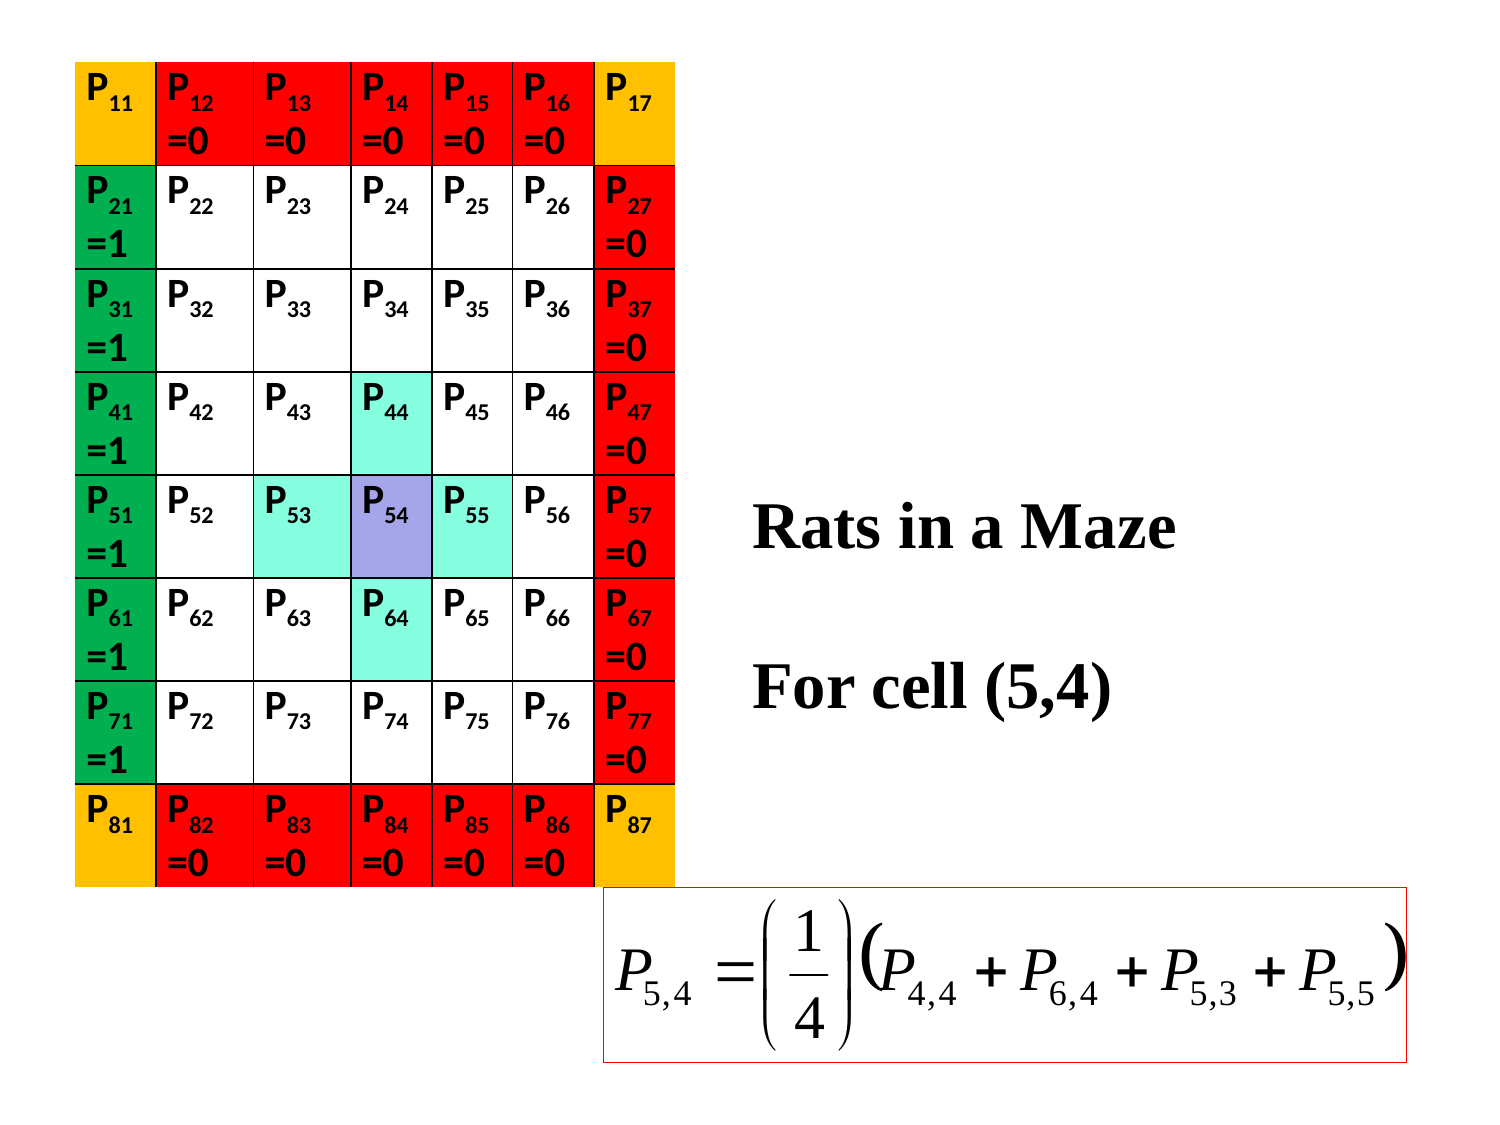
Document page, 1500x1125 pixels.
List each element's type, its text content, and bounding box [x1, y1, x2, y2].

table_header P11 [75, 62, 155, 165]
table_cell P33 [254, 270, 350, 371]
table_cell P51 =1 [75, 476, 155, 577]
table_cell P71 =1 [75, 682, 155, 783]
table_cell P46 [513, 373, 593, 474]
table_header P14 =0 [352, 62, 431, 165]
table_cell P55 [433, 476, 512, 577]
table_cell P61 =1 [75, 579, 155, 680]
table_cell P25 [433, 166, 512, 268]
table_cell P53 [254, 476, 350, 577]
table_cell P74 [352, 682, 431, 783]
table_cell P76 [513, 682, 593, 783]
table_cell P75 [433, 682, 512, 783]
table_cell P47 =0 [595, 373, 675, 474]
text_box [603, 887, 1407, 1063]
table_cell P21 =1 [75, 166, 155, 268]
table_cell P86 =0 [513, 785, 593, 887]
table_header P17 [595, 62, 675, 165]
table_cell P37 =0 [595, 270, 675, 371]
table_cell P31 =1 [75, 270, 155, 371]
table_cell P72 [157, 682, 253, 783]
table_cell P41 =1 [75, 373, 155, 474]
text_box Rats in a Maze For cell (5,4) [737, 474, 1325, 790]
table_cell P81 [75, 785, 155, 887]
table_header P13 =0 [254, 62, 350, 165]
table_cell P73 [254, 682, 350, 783]
table_cell P63 [254, 579, 350, 680]
table_cell P27 =0 [595, 166, 675, 268]
table_cell P87 [595, 785, 675, 887]
table_cell P62 [157, 579, 253, 680]
table_cell P44 [352, 373, 431, 474]
table_cell P52 [157, 476, 253, 577]
table_cell P43 [254, 373, 350, 474]
table_header P15 =0 [433, 62, 512, 165]
table_cell P35 [433, 270, 512, 371]
table_cell P82 =0 [157, 785, 253, 887]
table_header P12 =0 [157, 62, 253, 165]
table_cell P67 =0 [595, 579, 675, 680]
table_cell P22 [157, 166, 253, 268]
table_cell P66 [513, 579, 593, 680]
table_cell P64 [352, 579, 431, 680]
table_cell P26 [513, 166, 593, 268]
table_cell P54 [352, 476, 431, 577]
table_cell P65 [433, 579, 512, 680]
table_cell P85 =0 [433, 785, 512, 887]
table_cell P23 [254, 166, 350, 268]
table_header P16 =0 [513, 62, 593, 165]
table_cell P32 [157, 270, 253, 371]
table_cell P56 [513, 476, 593, 577]
table_cell P24 [352, 166, 431, 268]
table_cell P57 =0 [595, 476, 675, 577]
table_cell P77 =0 [595, 682, 675, 783]
table_cell P84 =0 [352, 785, 431, 887]
table_cell P45 [433, 373, 512, 474]
table_cell P83 =0 [254, 785, 350, 887]
table_cell P36 [513, 270, 593, 371]
table_cell P42 [157, 373, 253, 474]
table_cell P34 [352, 270, 431, 371]
